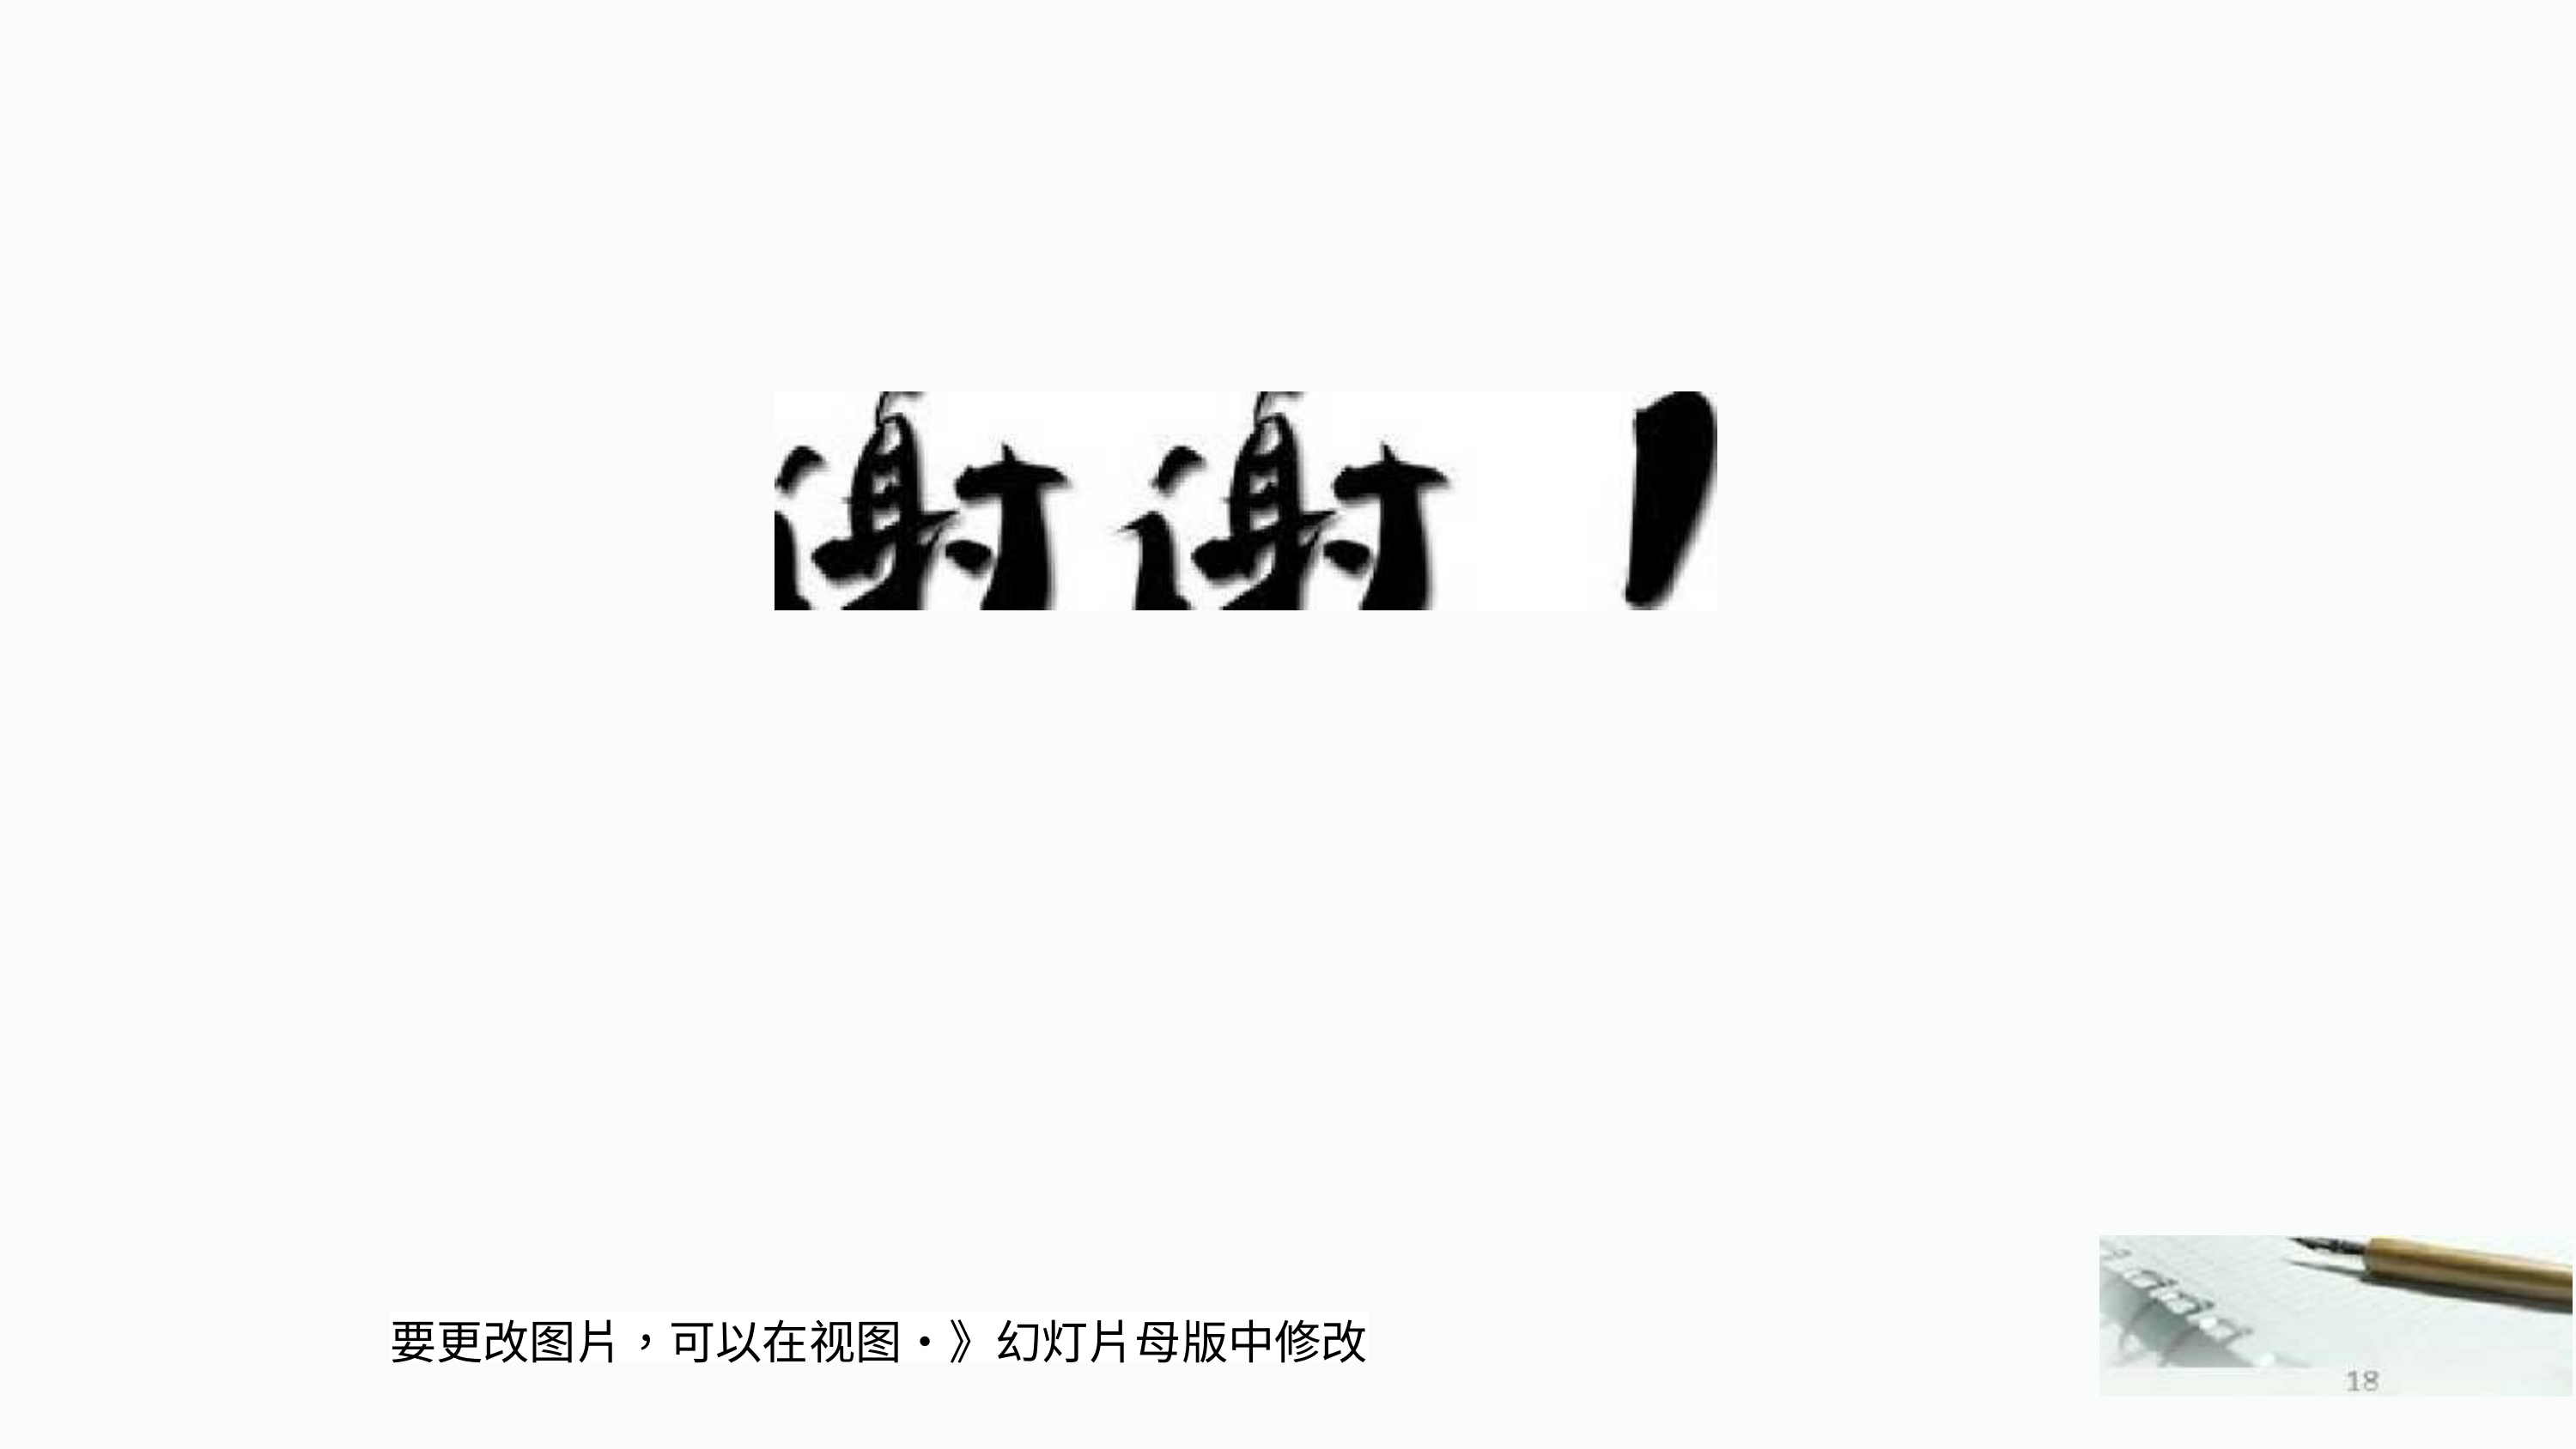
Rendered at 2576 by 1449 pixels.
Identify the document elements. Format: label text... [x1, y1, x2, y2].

text_box 要更改图片，可以在视图・》幻灯片母版中修改 [390, 1313, 1369, 1361]
picture [2099, 1235, 2573, 1397]
picture [774, 391, 1718, 610]
